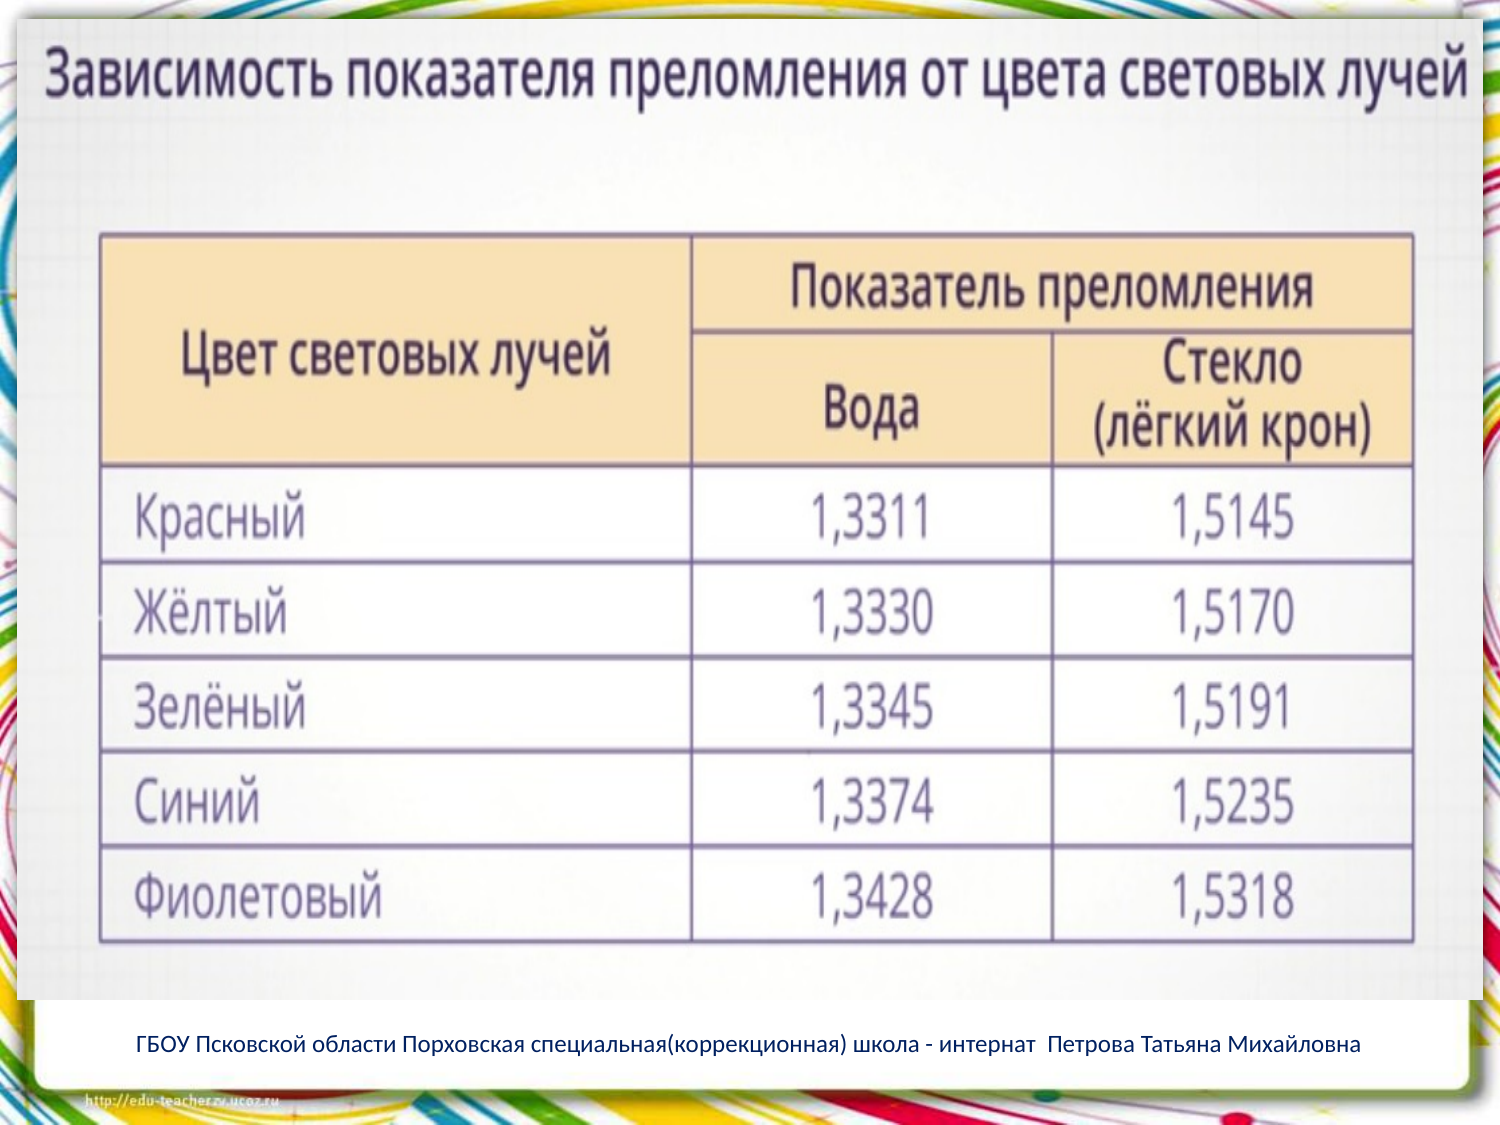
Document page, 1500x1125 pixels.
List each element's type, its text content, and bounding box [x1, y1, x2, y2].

picture [0, 0, 1500, 1125]
footer ГБОУ Псковской области Порховская специальная(коррекционная) школа - интернат Петрова Татьяна Михайловна [29, 1011, 1471, 1075]
